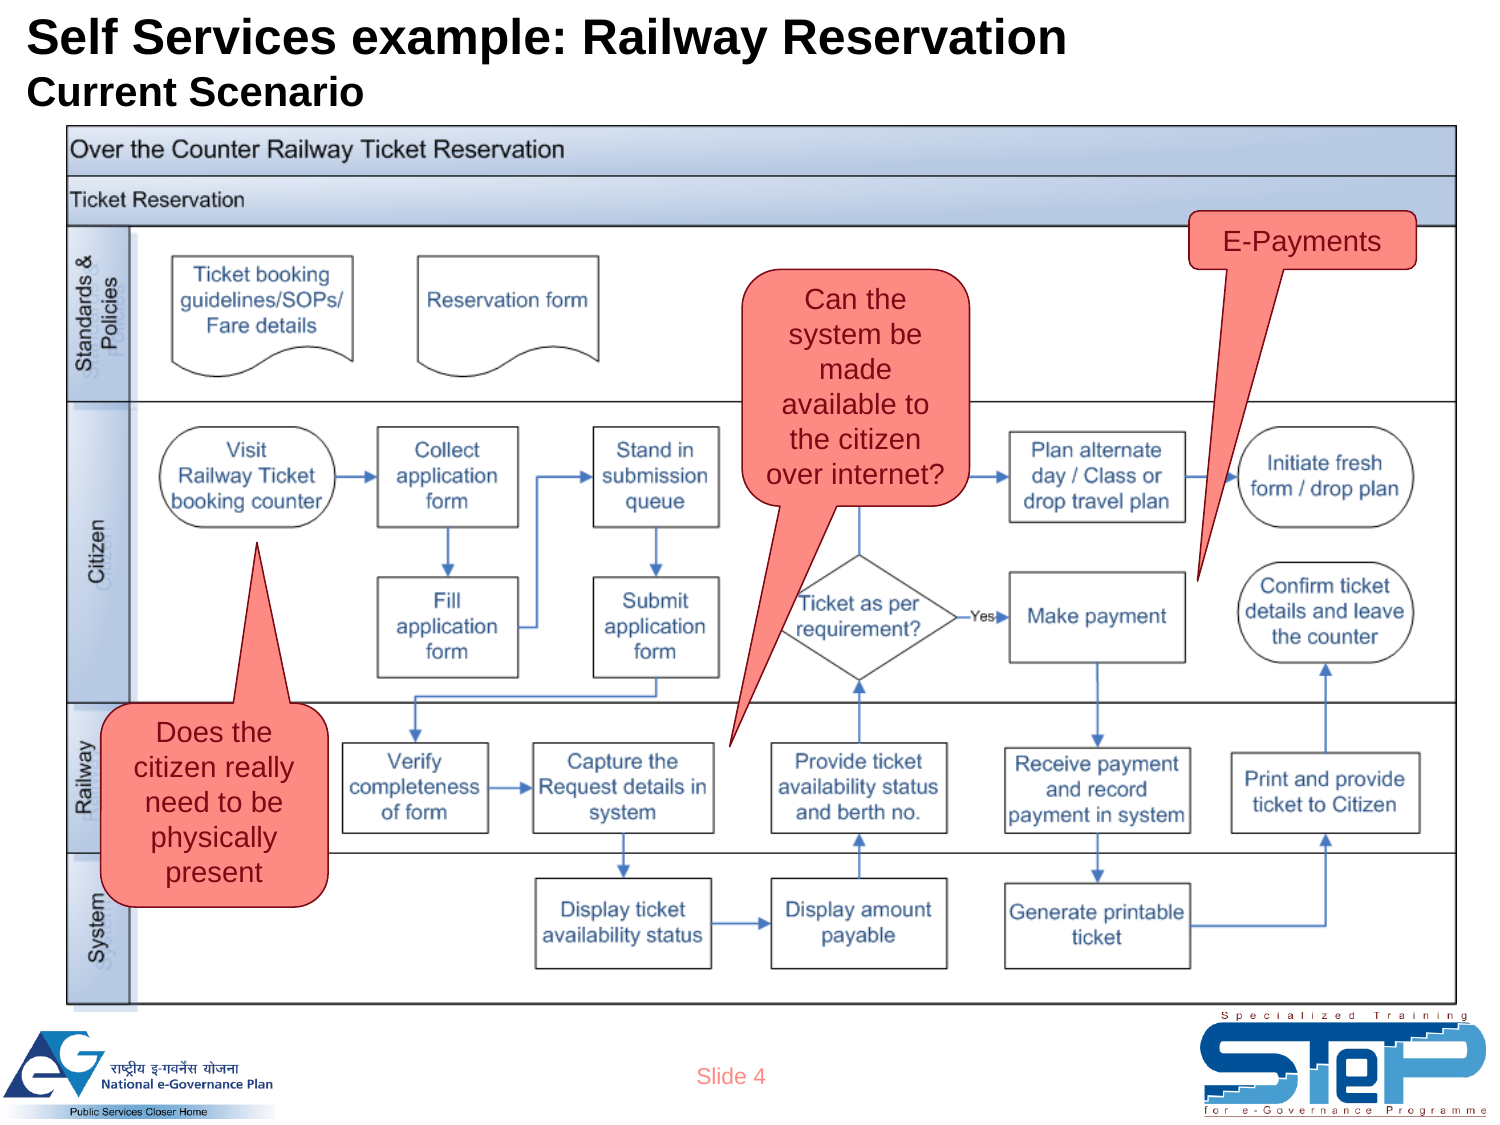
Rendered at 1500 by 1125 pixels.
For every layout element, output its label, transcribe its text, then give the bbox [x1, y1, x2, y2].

picture [2, 1031, 275, 1119]
title Self Services example: Railway Reservation Current Scenario [26, 4, 1472, 182]
picture [66, 125, 1486, 1117]
